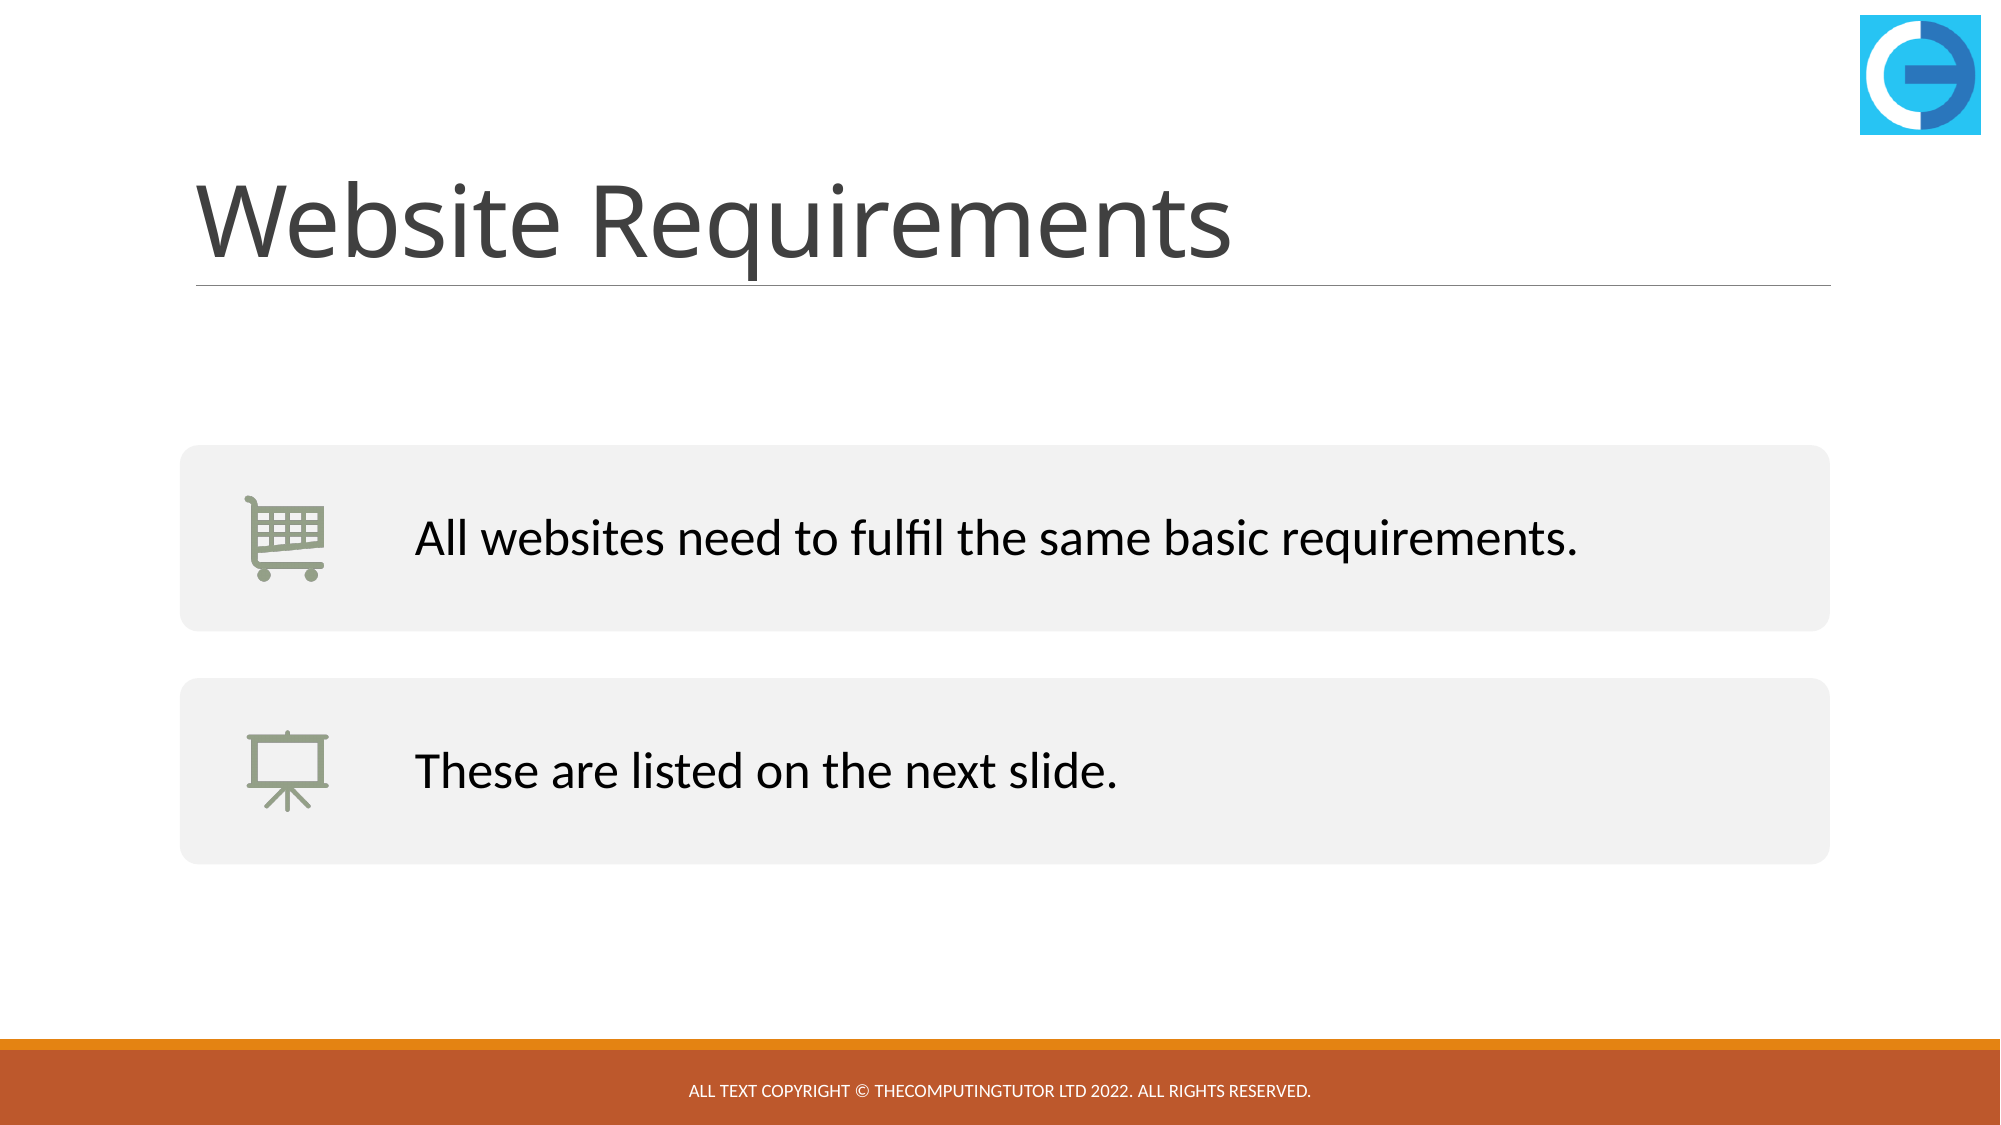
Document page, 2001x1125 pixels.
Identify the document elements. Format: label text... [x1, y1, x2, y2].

footer All text copyright © TheComputingTutor Ltd 2022. All rights Reserved. [604, 1059, 1396, 1120]
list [179, 343, 1831, 966]
title Website Requirements [180, 47, 1830, 285]
picture [1860, 15, 1981, 135]
